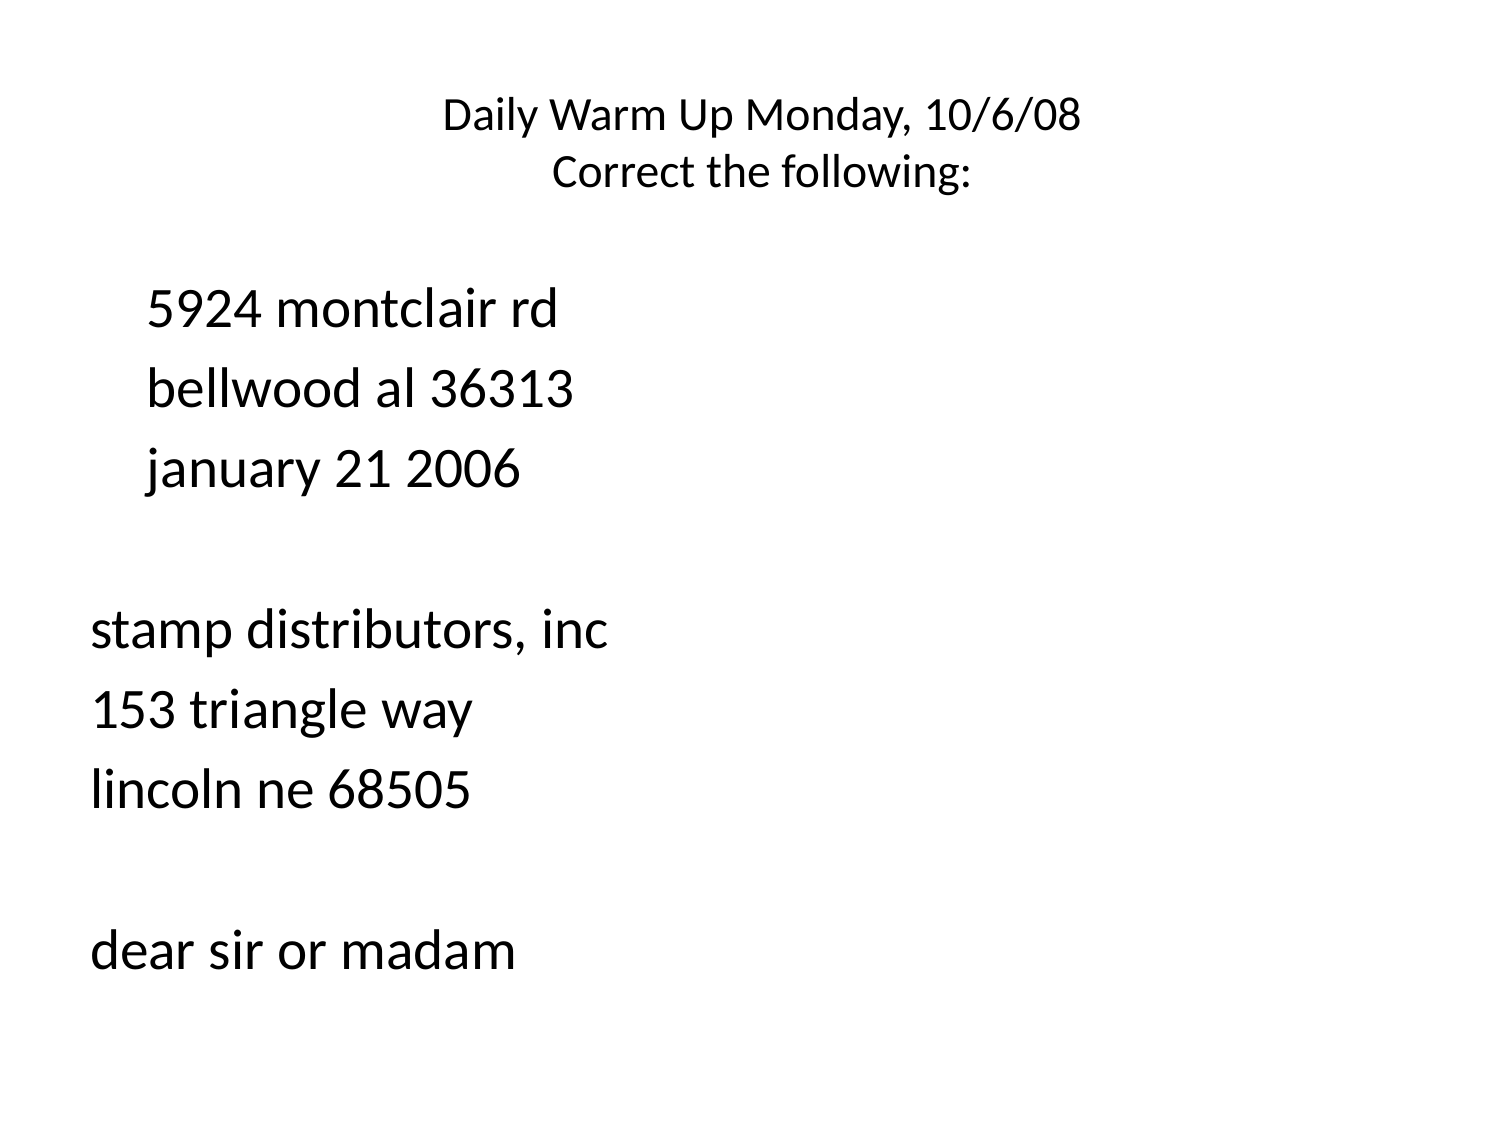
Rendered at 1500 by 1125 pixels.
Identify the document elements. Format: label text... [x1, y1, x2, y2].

list 5924 montclair rd bellwood al 36313 january 21 2006 stamp distributors, inc 153 triangle way lincoln ne 68505 dear sir or madam [75, 262, 1425, 1005]
title Daily Warm Up Monday, 10/6/08 Correct the following: [87, 75, 1438, 263]
